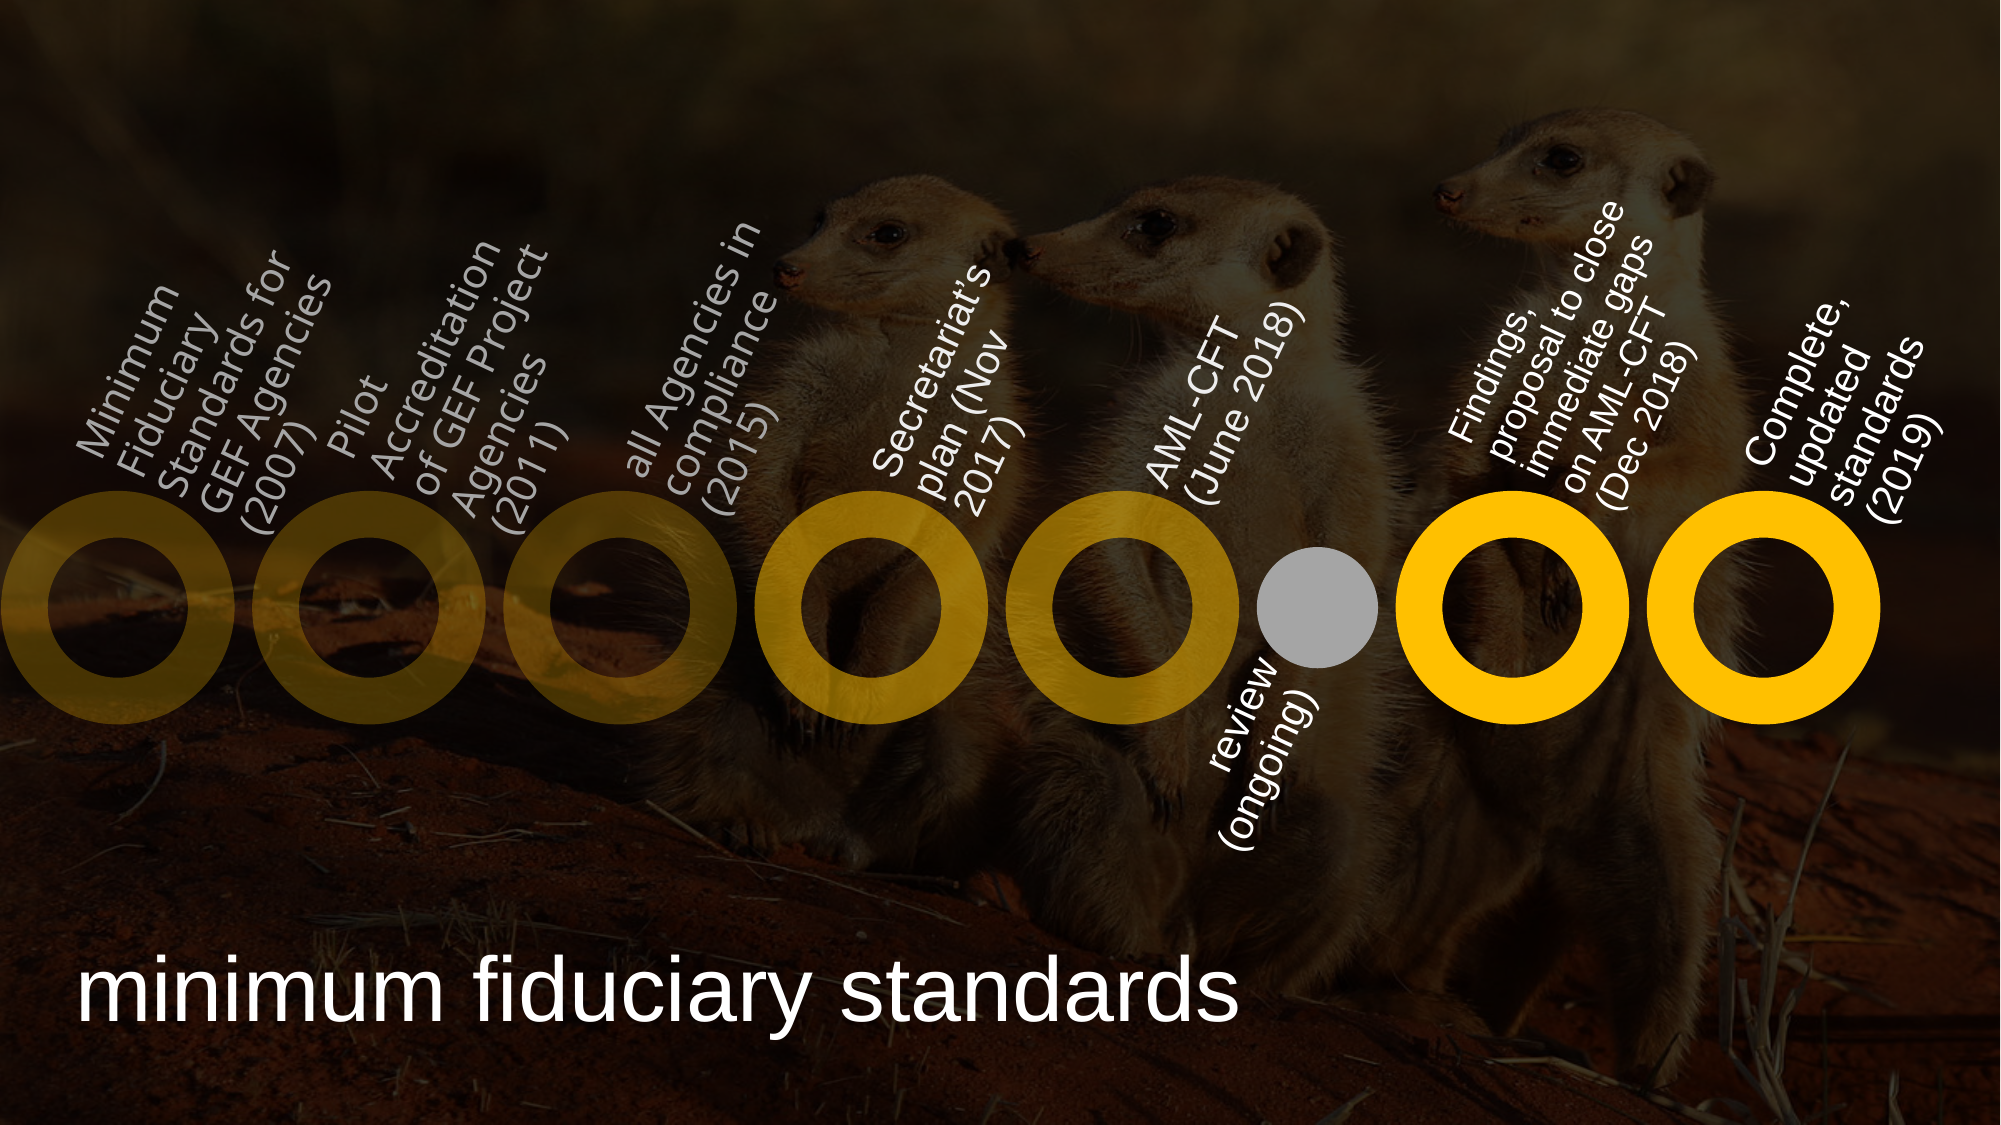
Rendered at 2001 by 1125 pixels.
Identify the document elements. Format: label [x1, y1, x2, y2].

text_box [0, 0, 2000, 1125]
